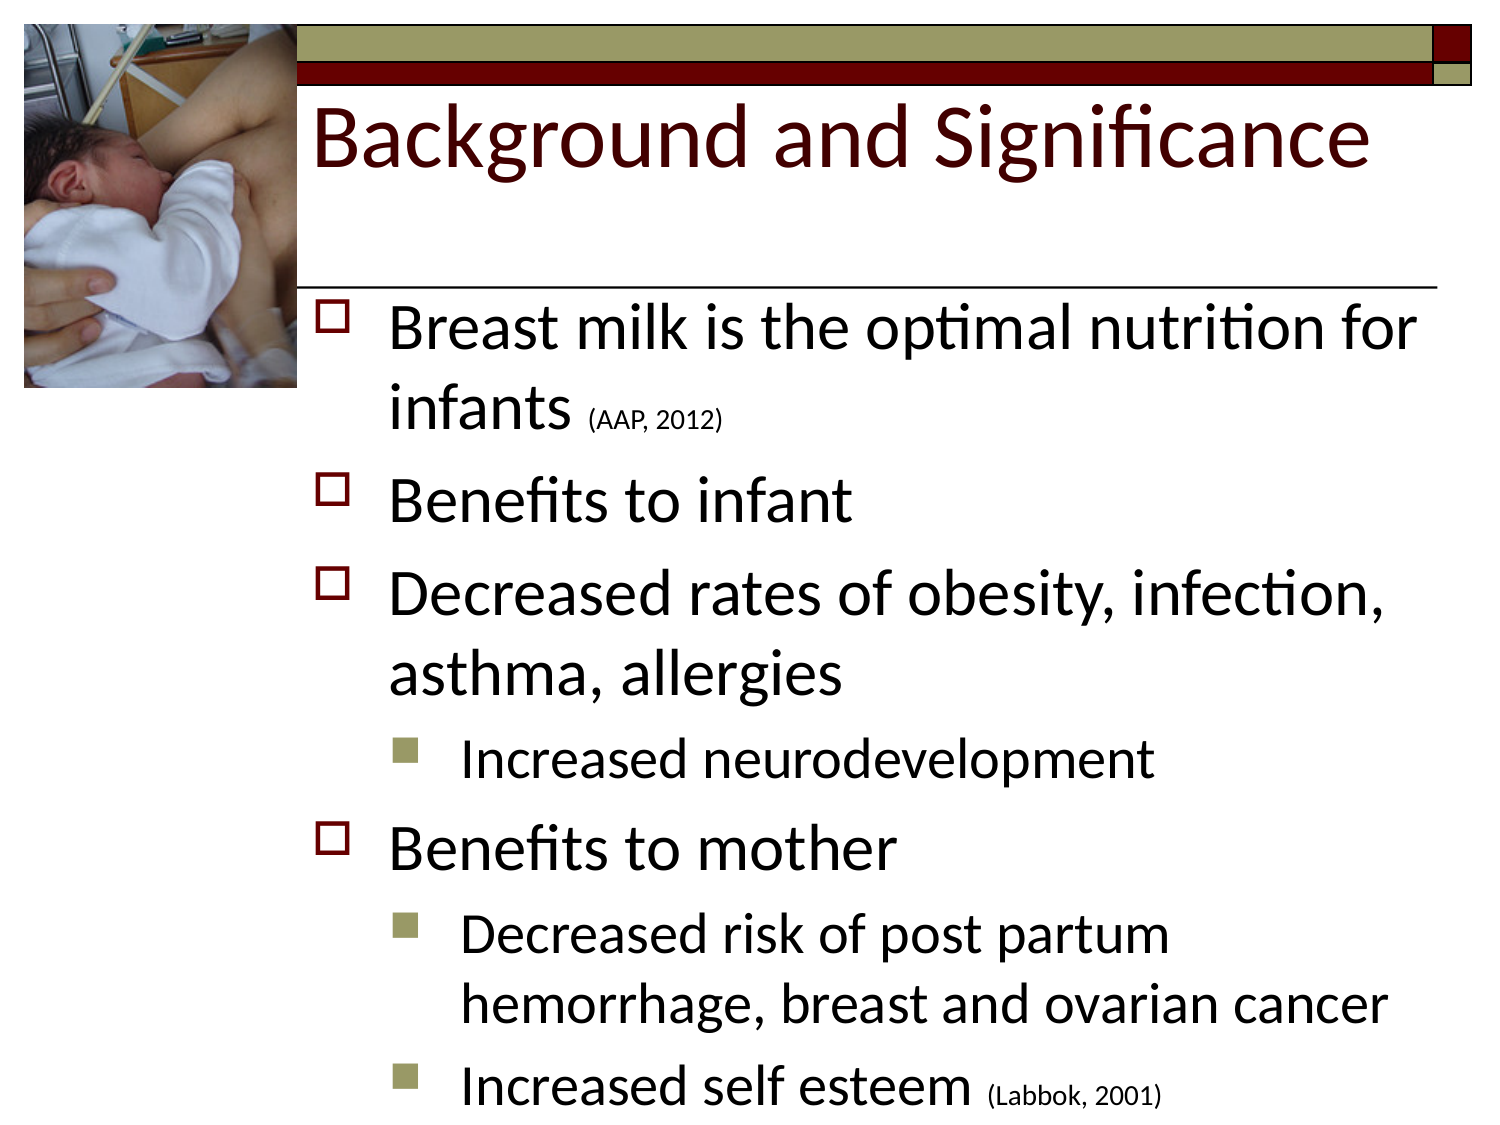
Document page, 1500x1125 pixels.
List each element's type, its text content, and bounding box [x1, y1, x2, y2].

title Background and Significance [301, 37, 1500, 226]
list Breast milk is the optimal nutrition for infants (AAP, 2012) Benefits to infant Decreased rates of obesity, infection, asthma, allergies Increased neurodevelopment Benefits to mother Decreased risk of post partum hemorrhage, breast and ovarian cancer Increased self esteem (Labbok, 2001) [296, 274, 1460, 1113]
picture [24, 24, 298, 388]
